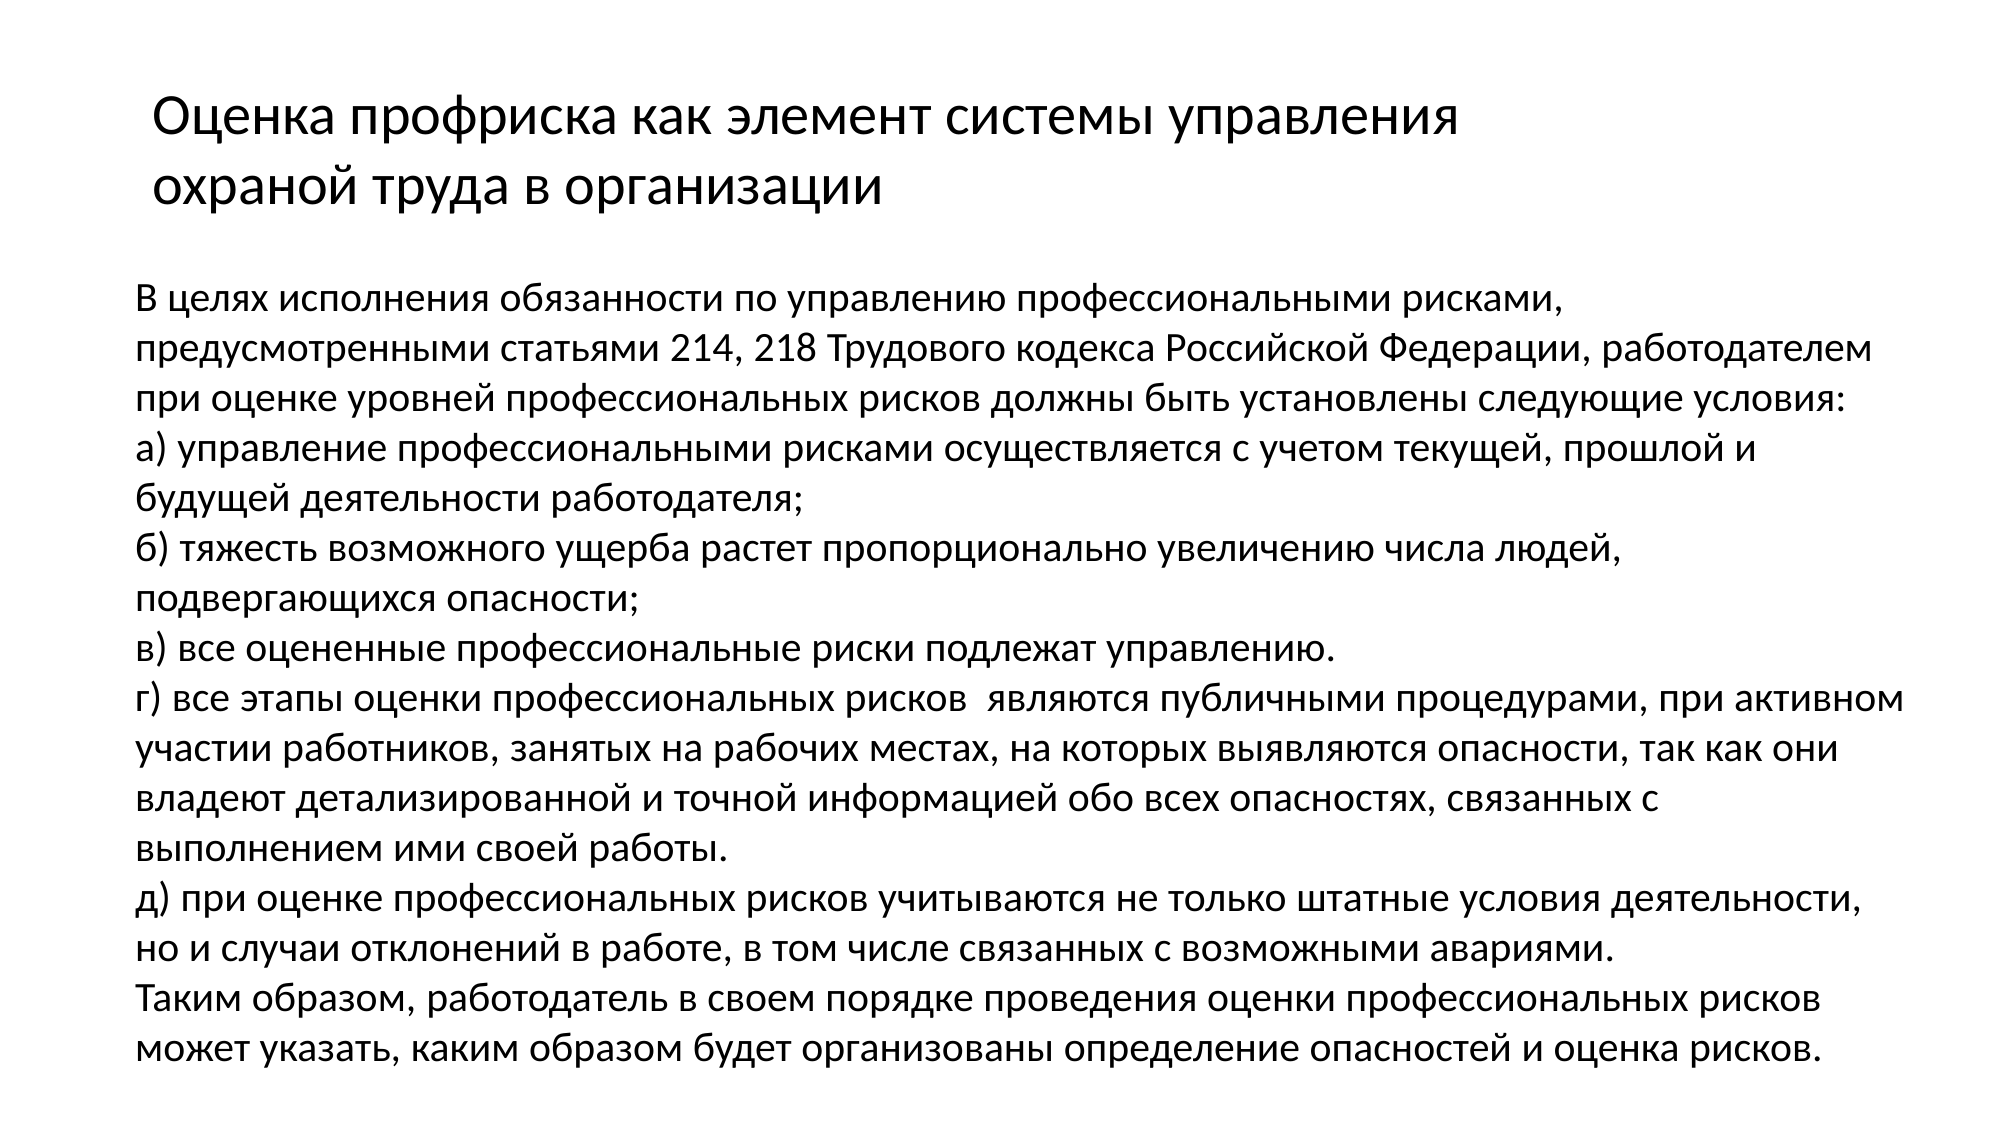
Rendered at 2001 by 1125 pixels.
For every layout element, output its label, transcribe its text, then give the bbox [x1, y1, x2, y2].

text_box В целях исполнения обязанности по управлению профессиональными рисками, предусмотренными статьями 214, 218 Трудового кодекса Российской Федерации, работодателем при оценке уровней профессиональных рисков должны быть установлены следующие условия: а) управление профессиональными рисками осуществляется с учетом текущей, прошлой и будущей деятельности работодателя; б) тяжесть возможного ущерба растет пропорционально увеличению числа людей, подвергающихся опасности; в) все оцененные профессиональные риски подлежат управлению. г) все этапы оценки профессиональных рисков являются публичными процедурами, при активном участии работников, занятых на рабочих местах, на которых выявляются опасности, так как они владеют детализированной и точной информацией обо всех опасностях, связанных с выполнением ими своей работы. д) при оценке профессиональных рисков учитываются не только штатные условия деятельности, но и случаи отклонений в работе, в том числе связанных с возможными авариями. Таким образом, работодатель в своем порядке проведения оценки профессиональных рисков может указать, каким образом будет организованы определение опасностей и оценка рисков. [120, 226, 1926, 1077]
text_box Оценка профриска как элемент системы управления охраной труда в организации [137, 68, 1563, 224]
